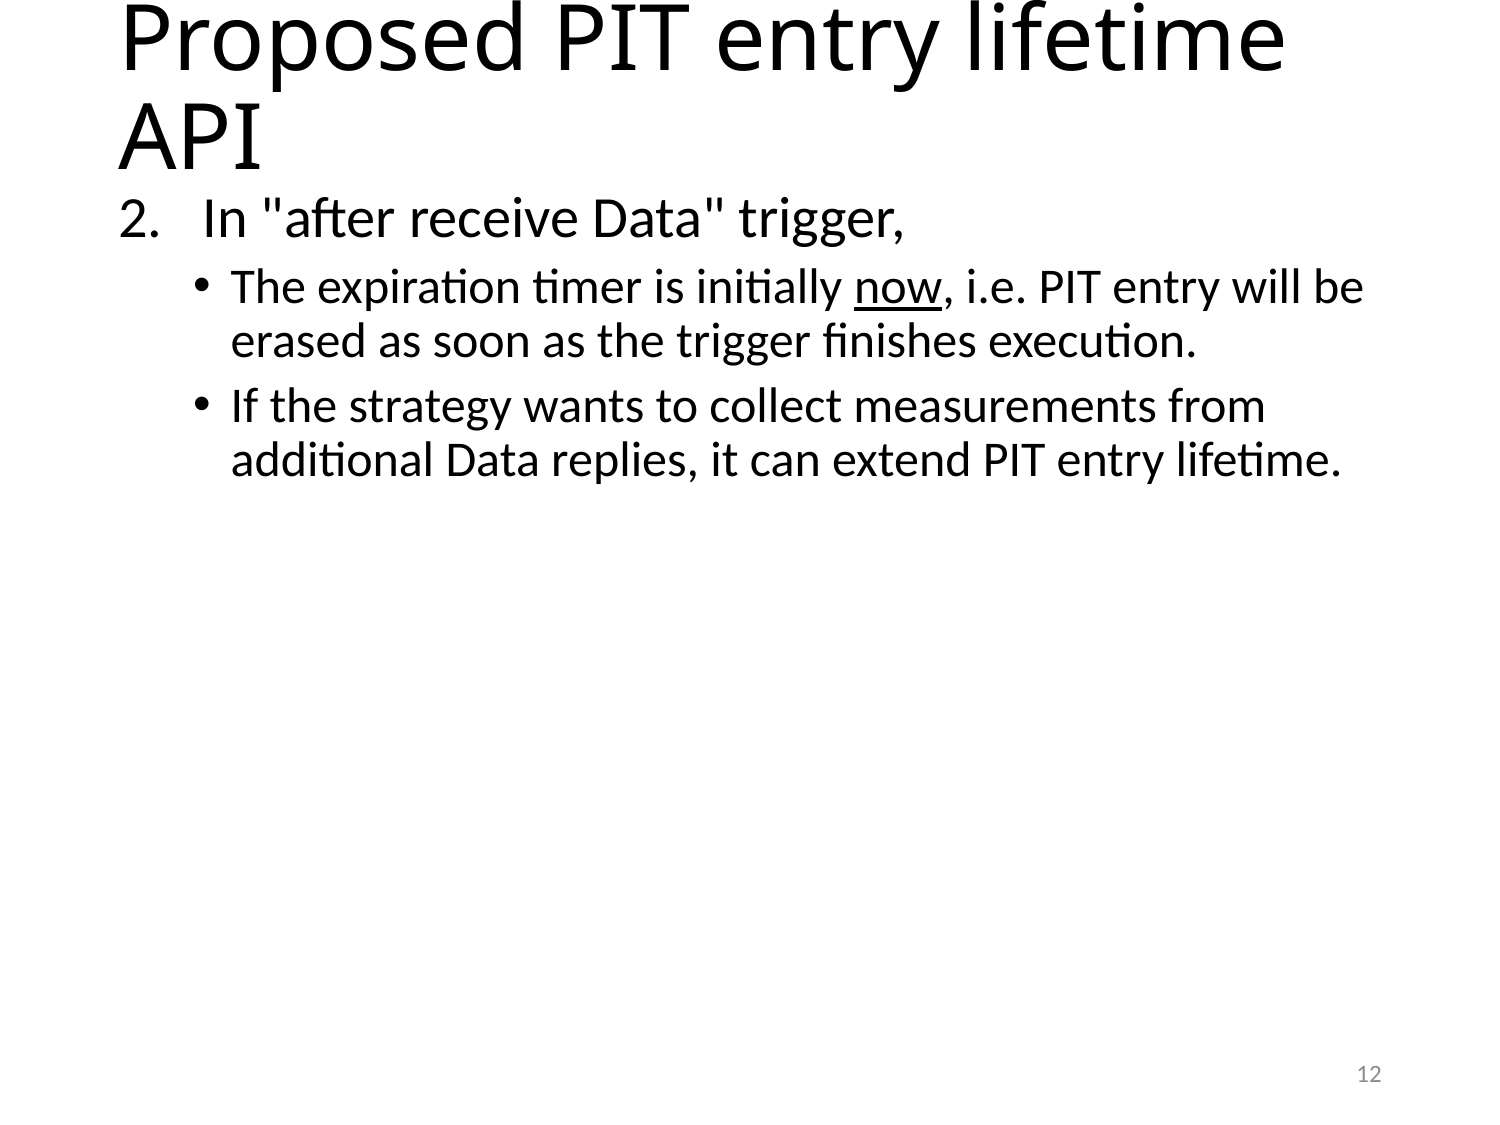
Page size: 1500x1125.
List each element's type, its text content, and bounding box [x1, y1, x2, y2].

list In "after receive Data" trigger, The expiration timer is initially now, i.e. PIT entry will be erased as soon as the trigger finishes execution. If the strategy wants to collect measurements from additional Data replies, it can extend PIT entry lifetime. [103, 179, 1397, 1020]
title Proposed PIT entry lifetime API [103, 29, 1397, 150]
slide_number 12 [1059, 1042, 1397, 1103]
